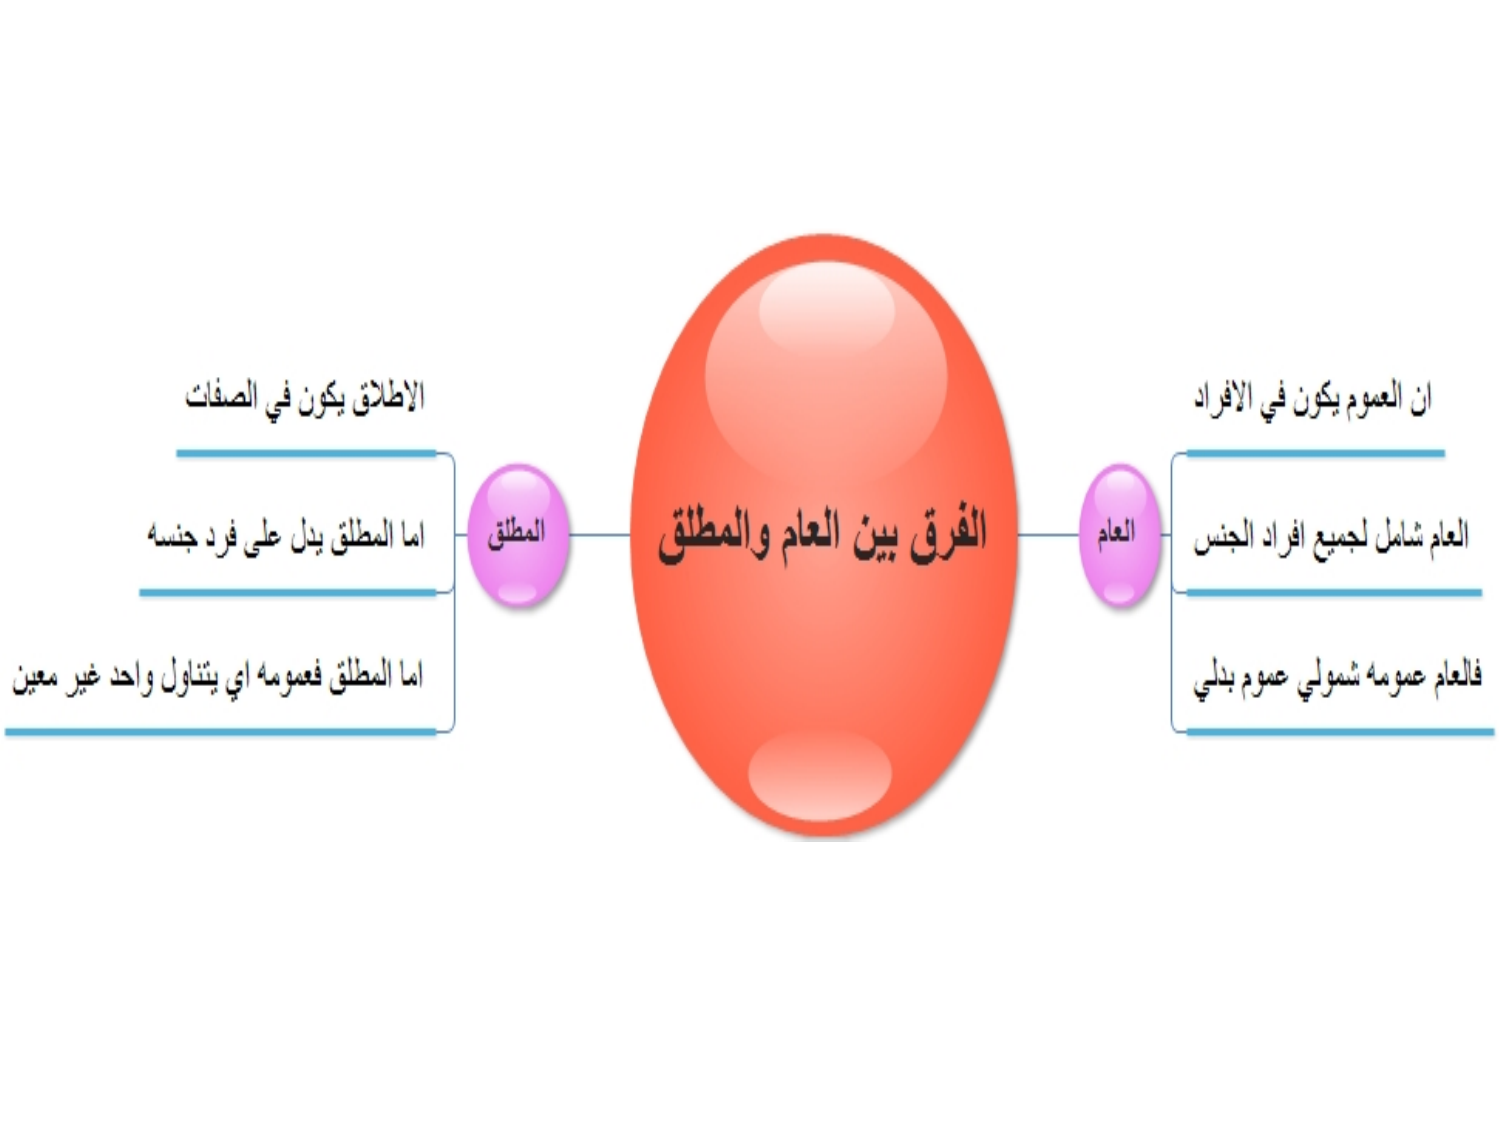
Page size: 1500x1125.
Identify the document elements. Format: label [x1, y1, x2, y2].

list [0, 0, 1500, 842]
